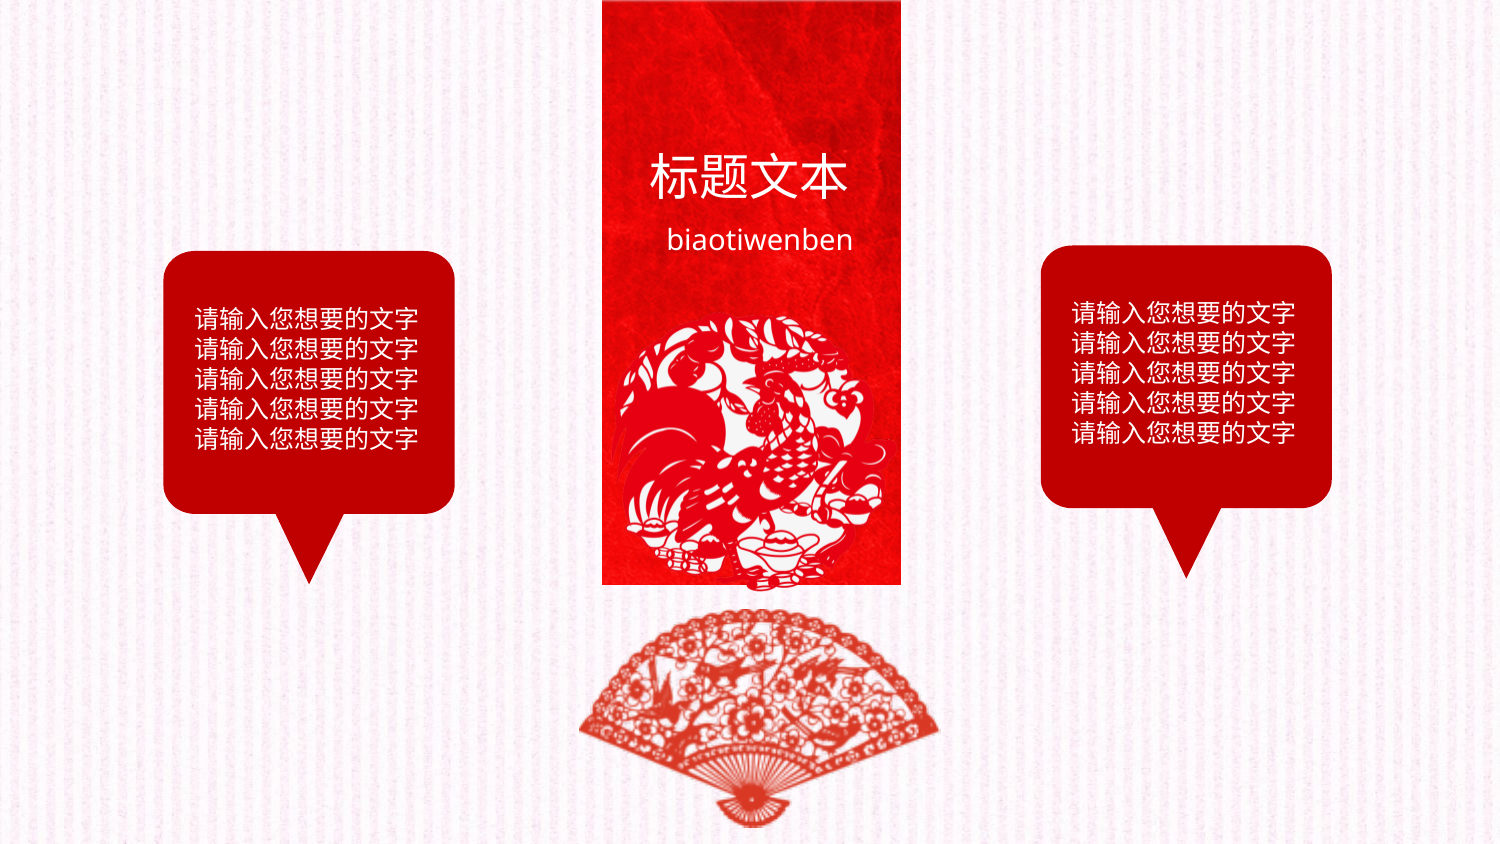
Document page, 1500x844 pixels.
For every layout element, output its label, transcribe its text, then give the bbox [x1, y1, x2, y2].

text_box 请输入您想要的文字 请输入您想要的文字 请输入您想要的文字 请输入您想要的文字 请输入您想要的文字 [179, 296, 439, 491]
text_box [1040, 245, 1332, 579]
text_box [163, 250, 455, 585]
picture [0, 0, 1500, 844]
text_box 请输入您想要的文字 请输入您想要的文字 请输入您想要的文字 请输入您想要的文字 请输入您想要的文字 [1057, 290, 1316, 485]
